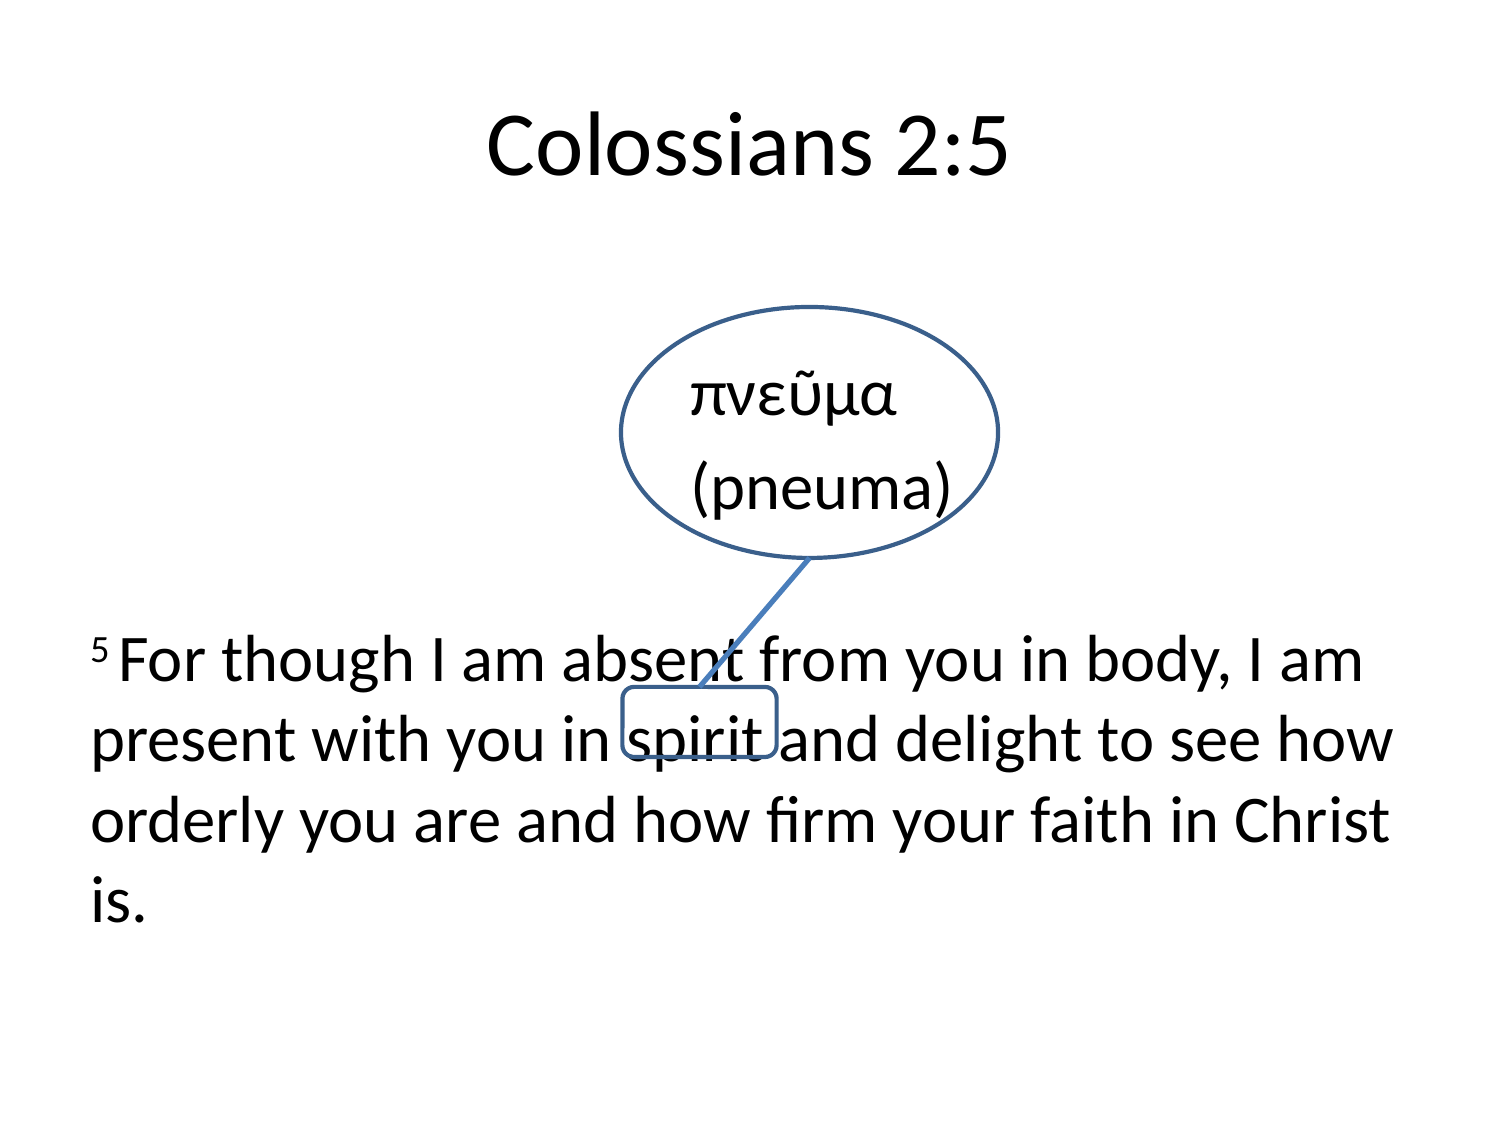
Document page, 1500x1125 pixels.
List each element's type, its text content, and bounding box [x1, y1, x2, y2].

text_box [699, 557, 810, 688]
title Colossians 2:5 [75, 45, 1425, 233]
text_box [620, 684, 779, 760]
text_box [618, 304, 1001, 561]
list πνεῦμα (pneuma) 5 For though I am absent from you in body, I am present with you in spirit and delight to see how orderly you are and how firm your faith in Christ is. [75, 262, 1425, 1005]
